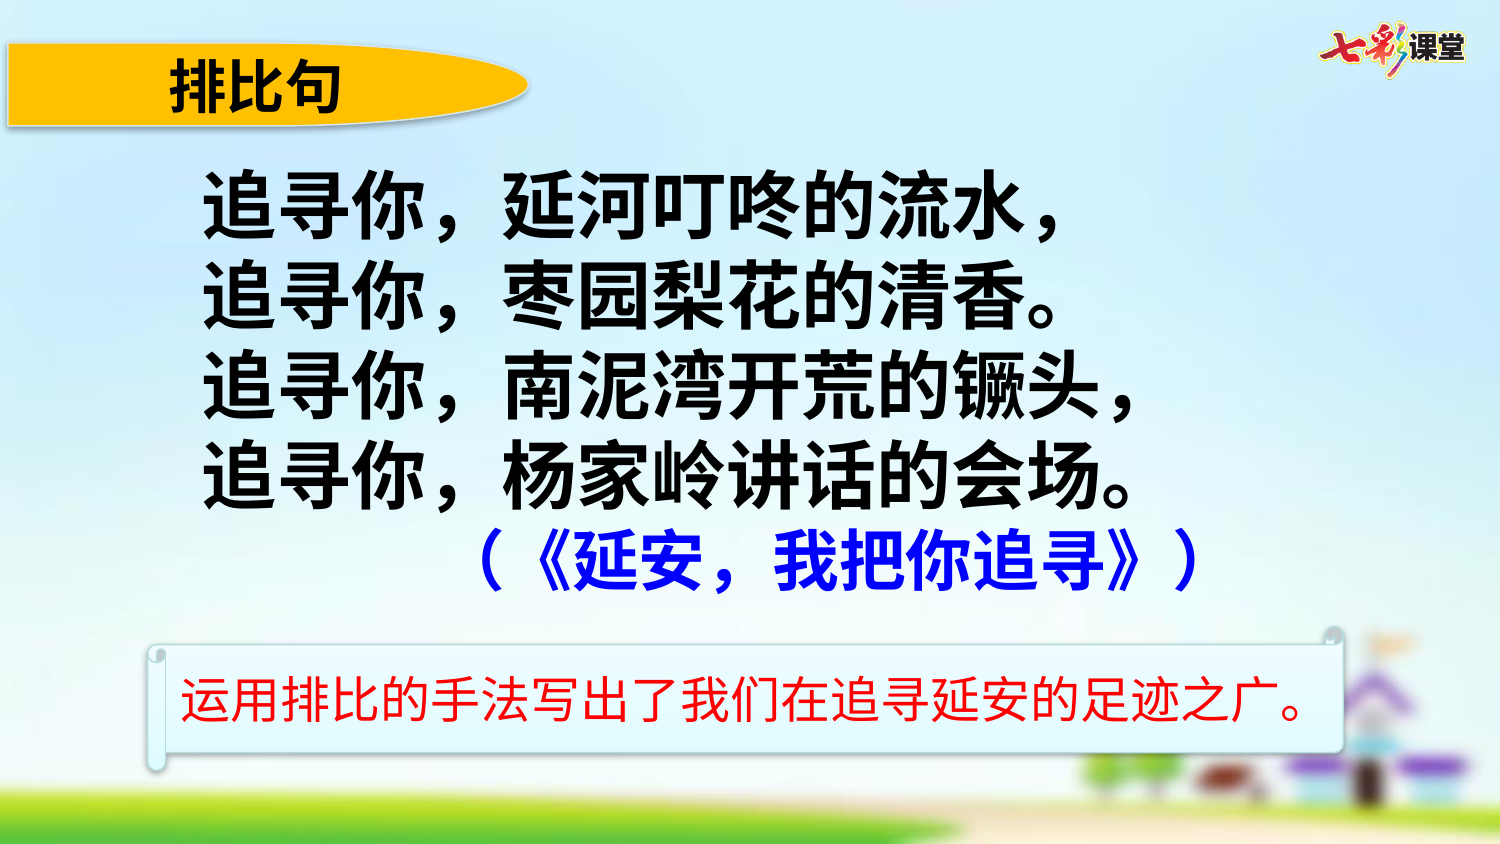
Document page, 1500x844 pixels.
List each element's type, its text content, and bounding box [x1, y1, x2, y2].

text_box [0, 42, 529, 127]
text_box 运用排比的手法写出了我们在追寻延安的足迹之广。 [146, 625, 1345, 772]
picture [0, 0, 1500, 844]
text_box 追寻你，延河叮咚的流水， 追寻你，枣园梨花的清香。 追寻你，南泥湾开荒的镢头， 追寻你，杨家岭讲话的会场。 （《延安，我把你追寻》） [186, 151, 1270, 607]
